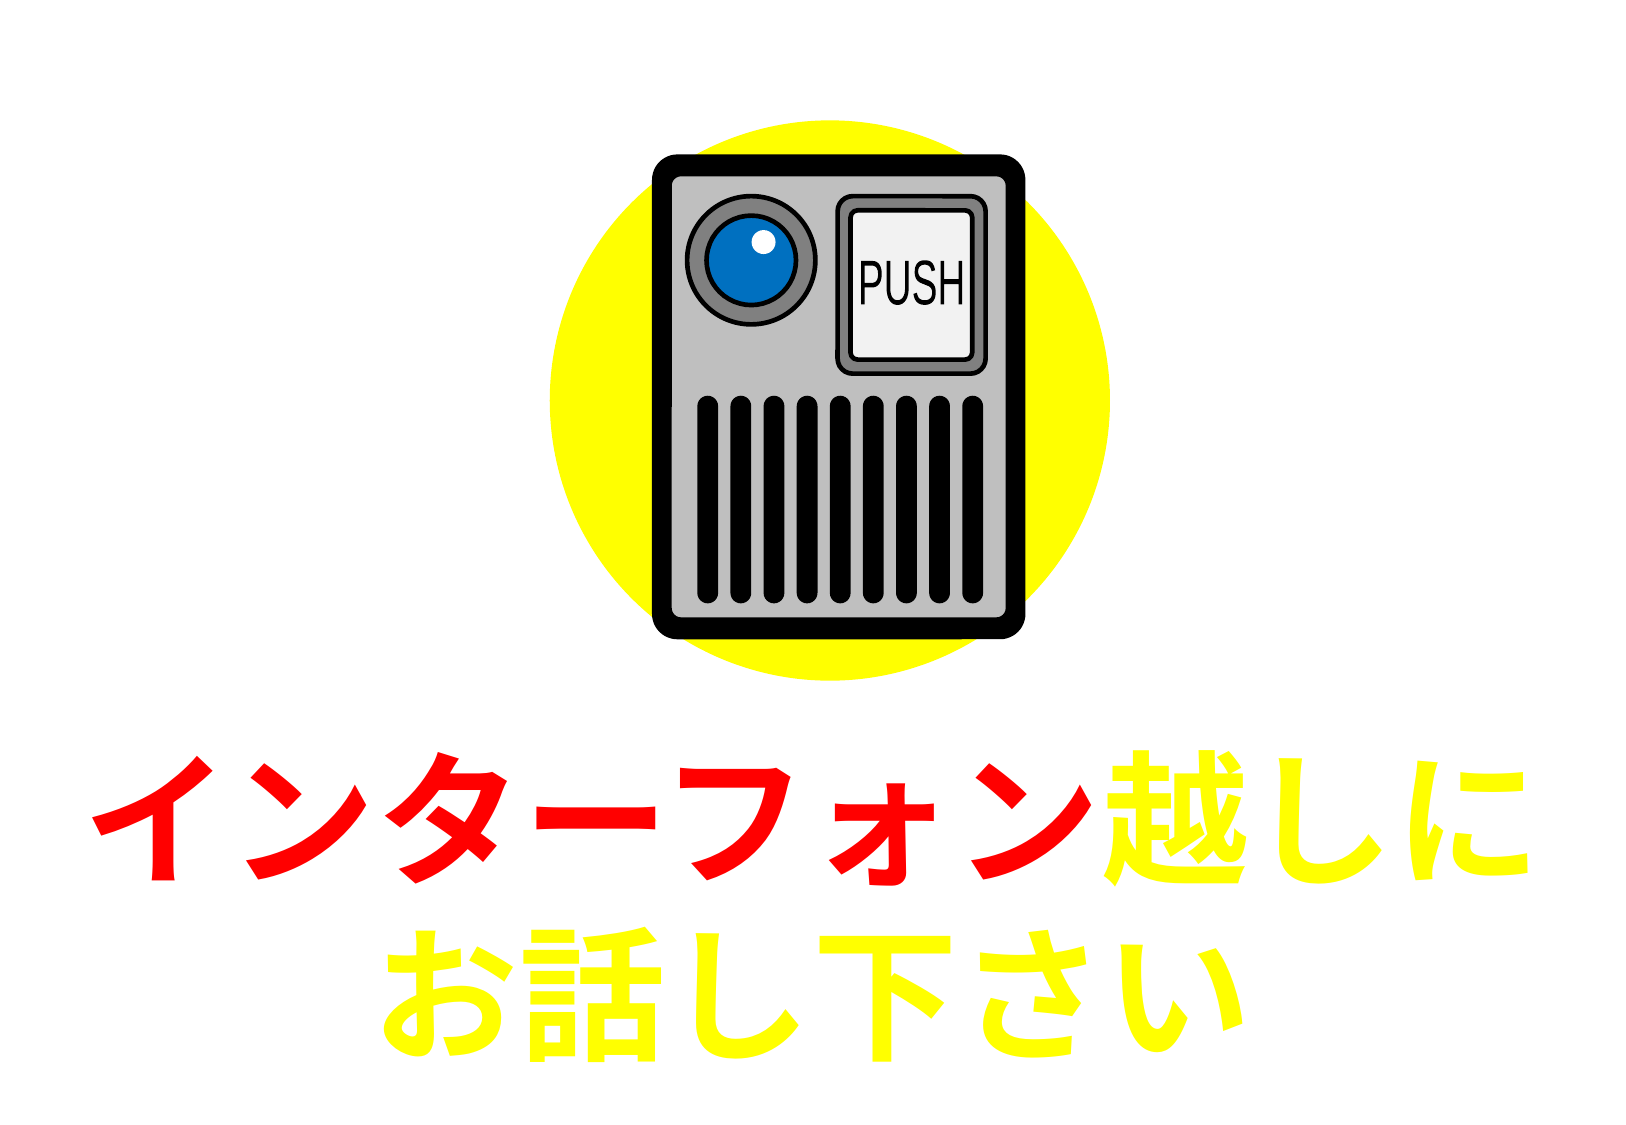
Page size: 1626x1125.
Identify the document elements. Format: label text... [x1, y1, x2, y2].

text_box インターフォン越しに お話し下さい [0, 721, 1625, 1086]
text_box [549, 120, 1111, 681]
